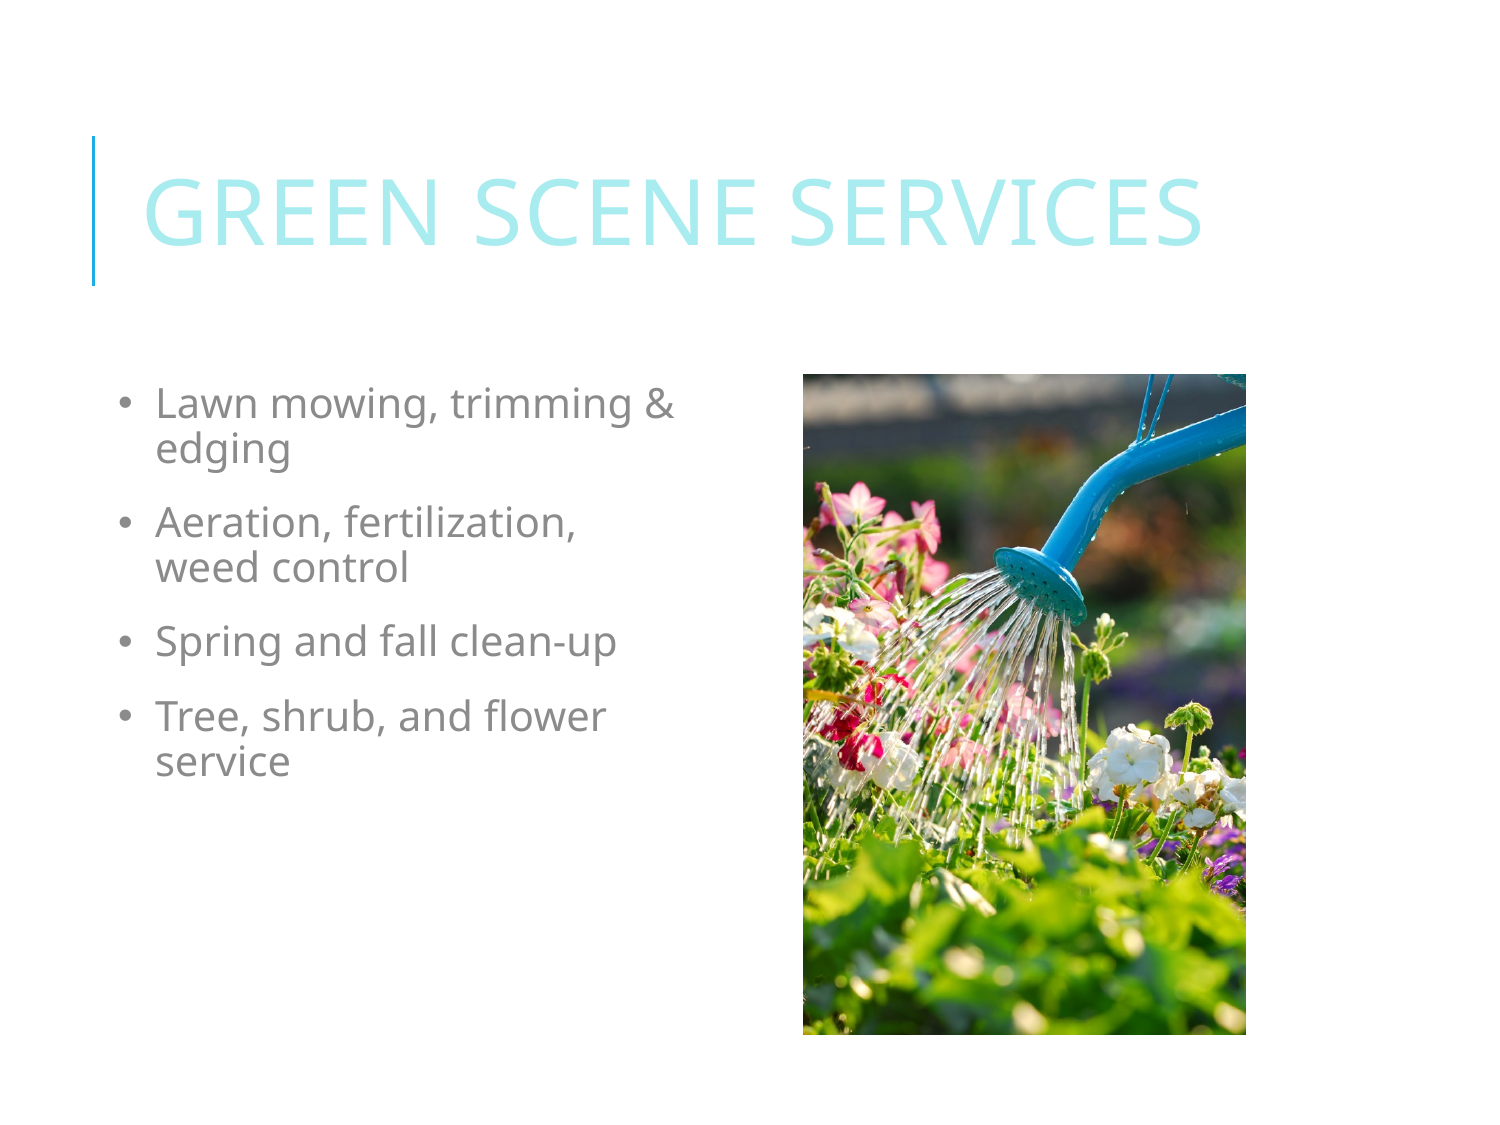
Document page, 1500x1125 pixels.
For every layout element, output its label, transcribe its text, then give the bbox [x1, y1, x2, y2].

title Green Scene Services [126, 96, 1322, 342]
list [803, 374, 1246, 1036]
list Lawn mowing, trimming & edging Aeration, fertilization, weed control Spring and fall clean-up Tree, shrub, and flower service [103, 375, 703, 1035]
